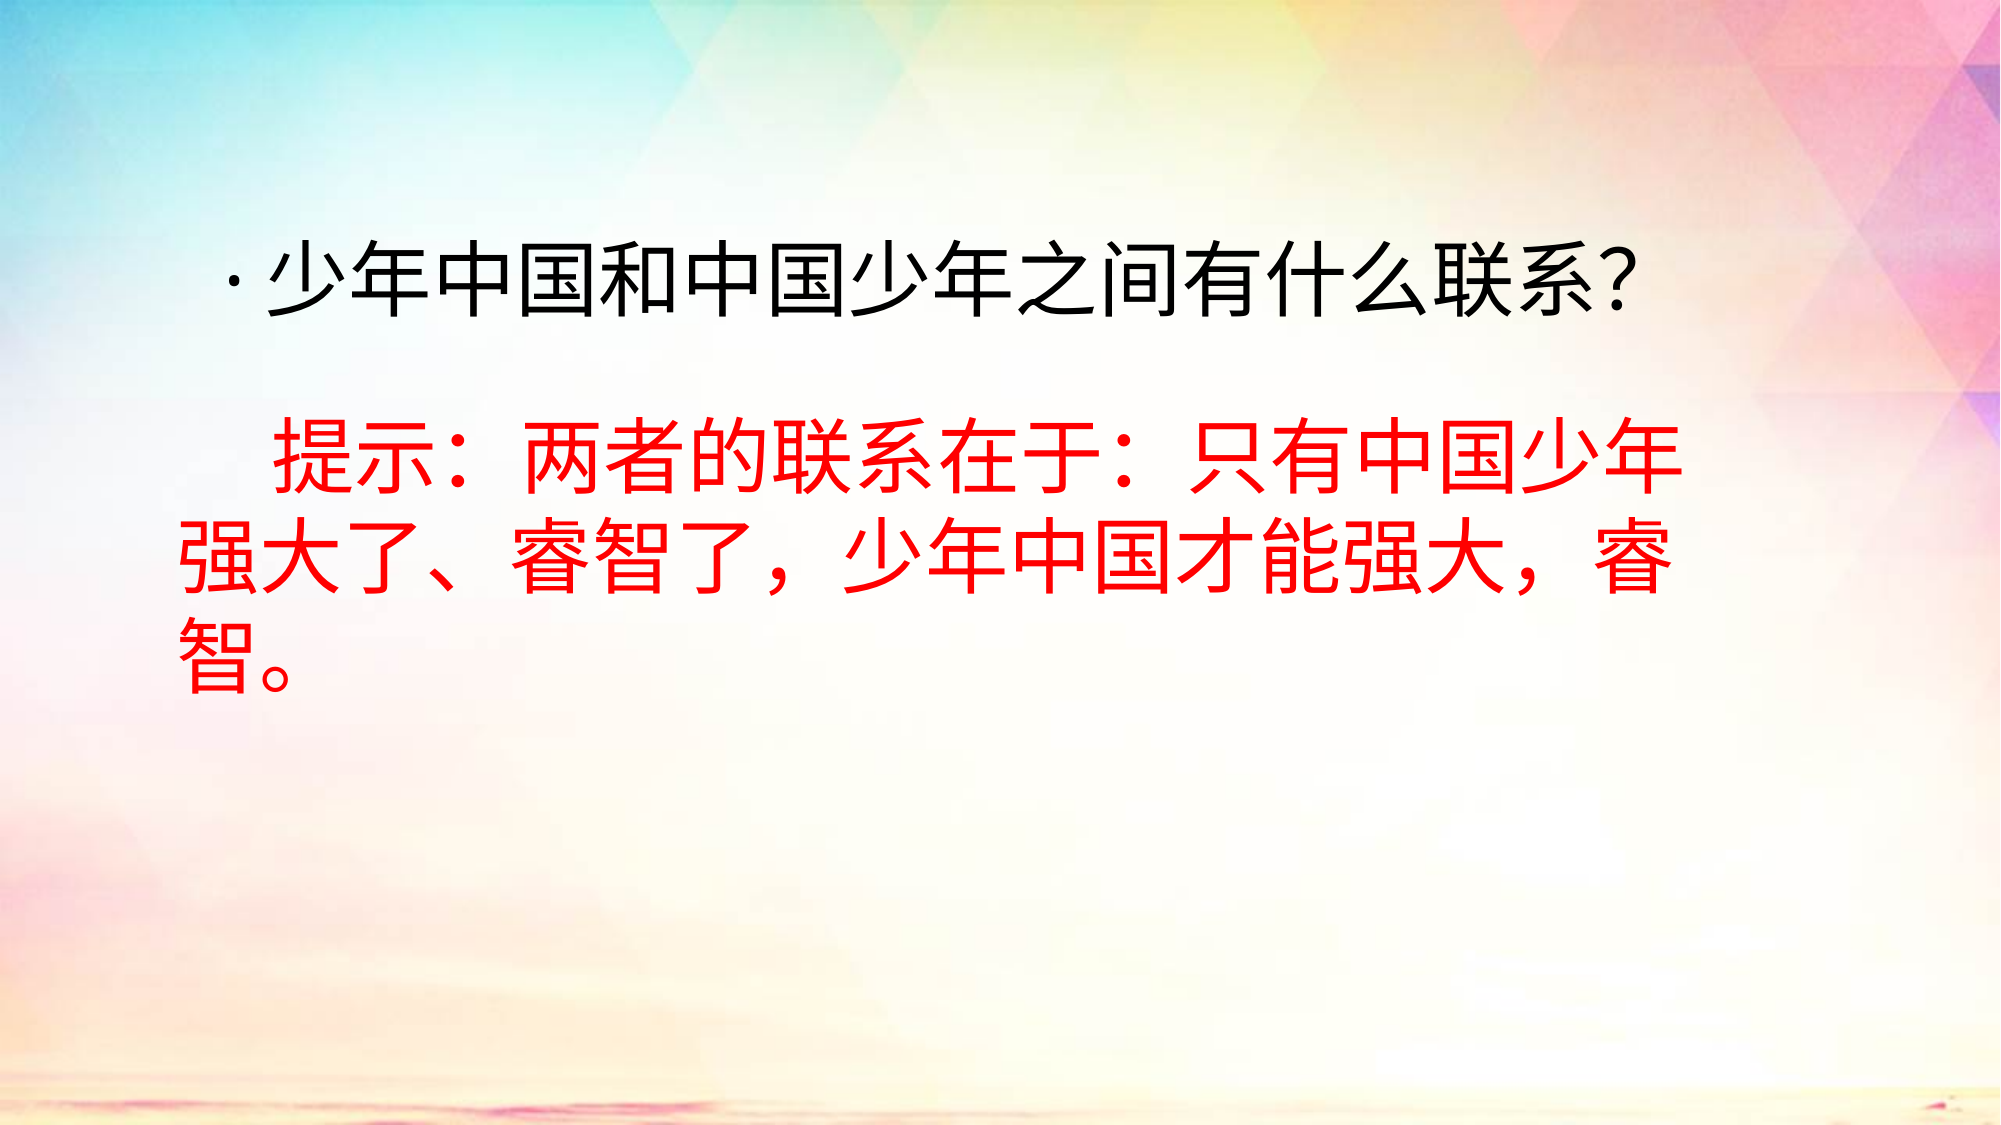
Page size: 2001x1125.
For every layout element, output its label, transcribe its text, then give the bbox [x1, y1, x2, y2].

picture [0, 0, 2001, 1125]
text_box ·少年中国和中国少年之间有什么联系？ [208, 219, 1686, 335]
text_box 提示：两者的联系在于：只有中国少年强大了、睿智了，少年中国才能强大，睿智。 [161, 397, 1727, 812]
